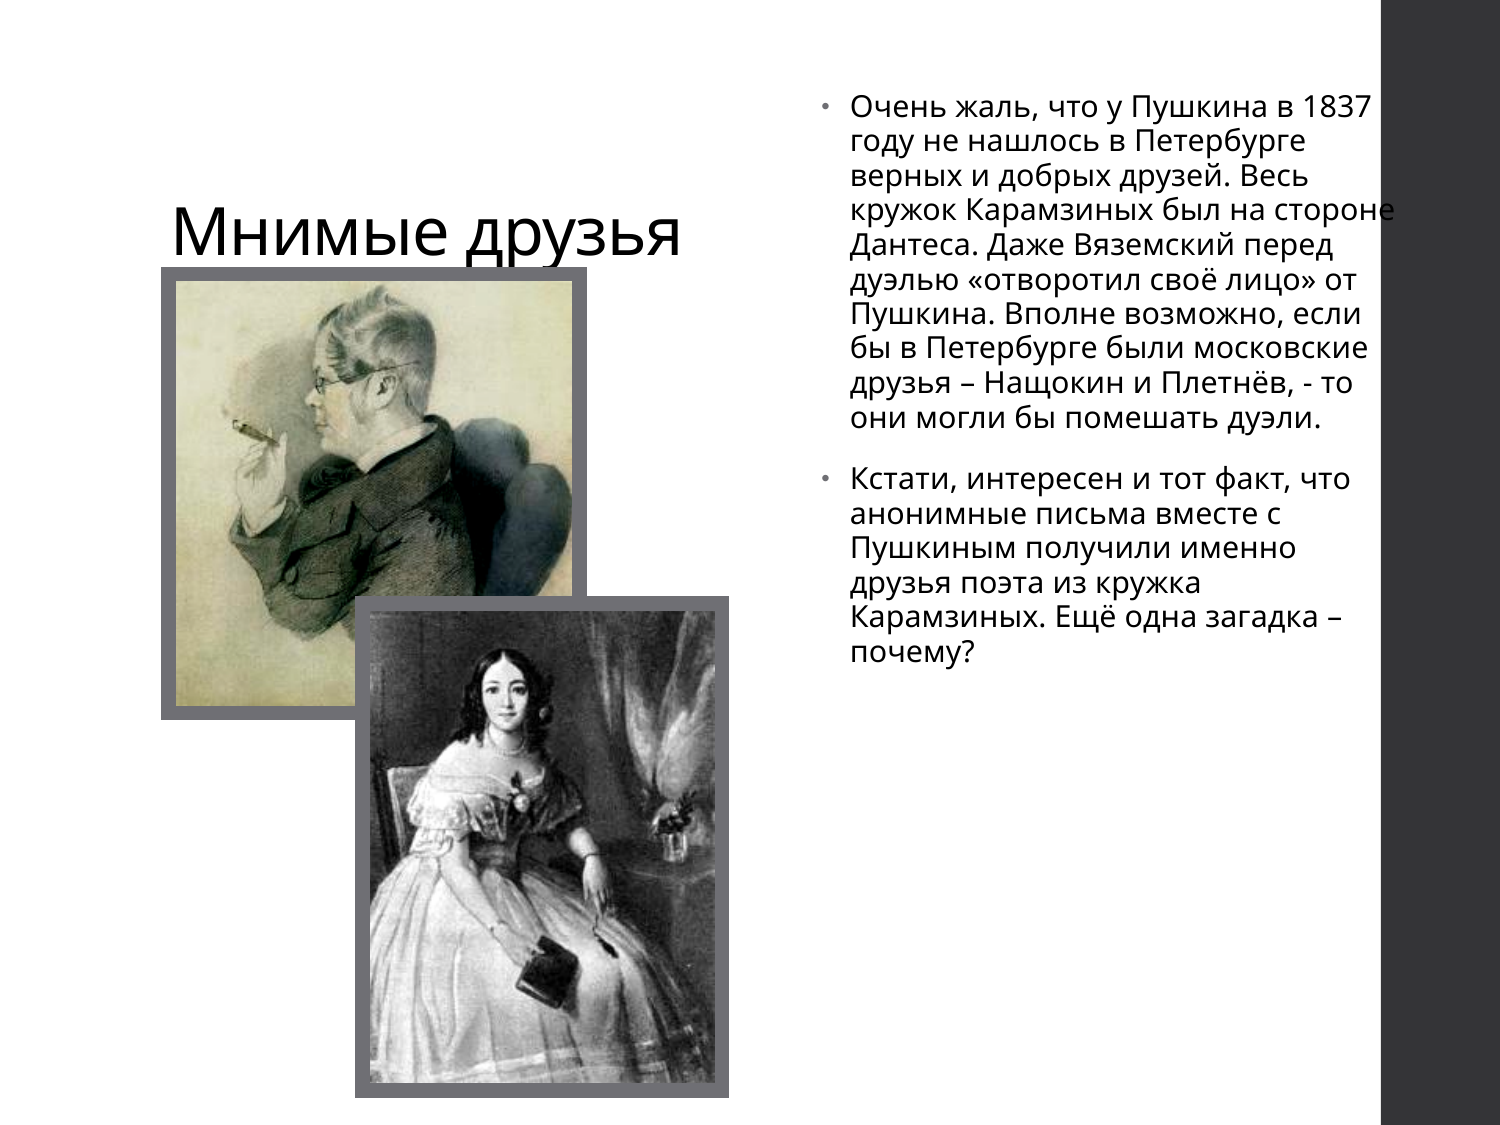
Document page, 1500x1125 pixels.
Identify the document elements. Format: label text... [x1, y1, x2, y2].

title Мнимые друзья [155, 60, 1348, 278]
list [175, 280, 573, 706]
picture [369, 610, 716, 1084]
list Очень жаль, что у Пушкина в 1837 году не нашлось в Петербурге верных и добрых друзей. Весь кружок Карамзиных был на стороне Дантеса. Даже Вяземский перед дуэлью «отворотил своё лицо» от Пушкина. Вполне возможно, если бы в Петербурге были московские друзья – Нащокин и Плетнёв, - то они могли бы помешать дуэли. Кстати, интересен и тот факт, что анонимные письма вместе с Пушкиным получили именно друзья поэта из кружка Карамзиных. Ещё одна загадка – почему? [806, 82, 1413, 715]
